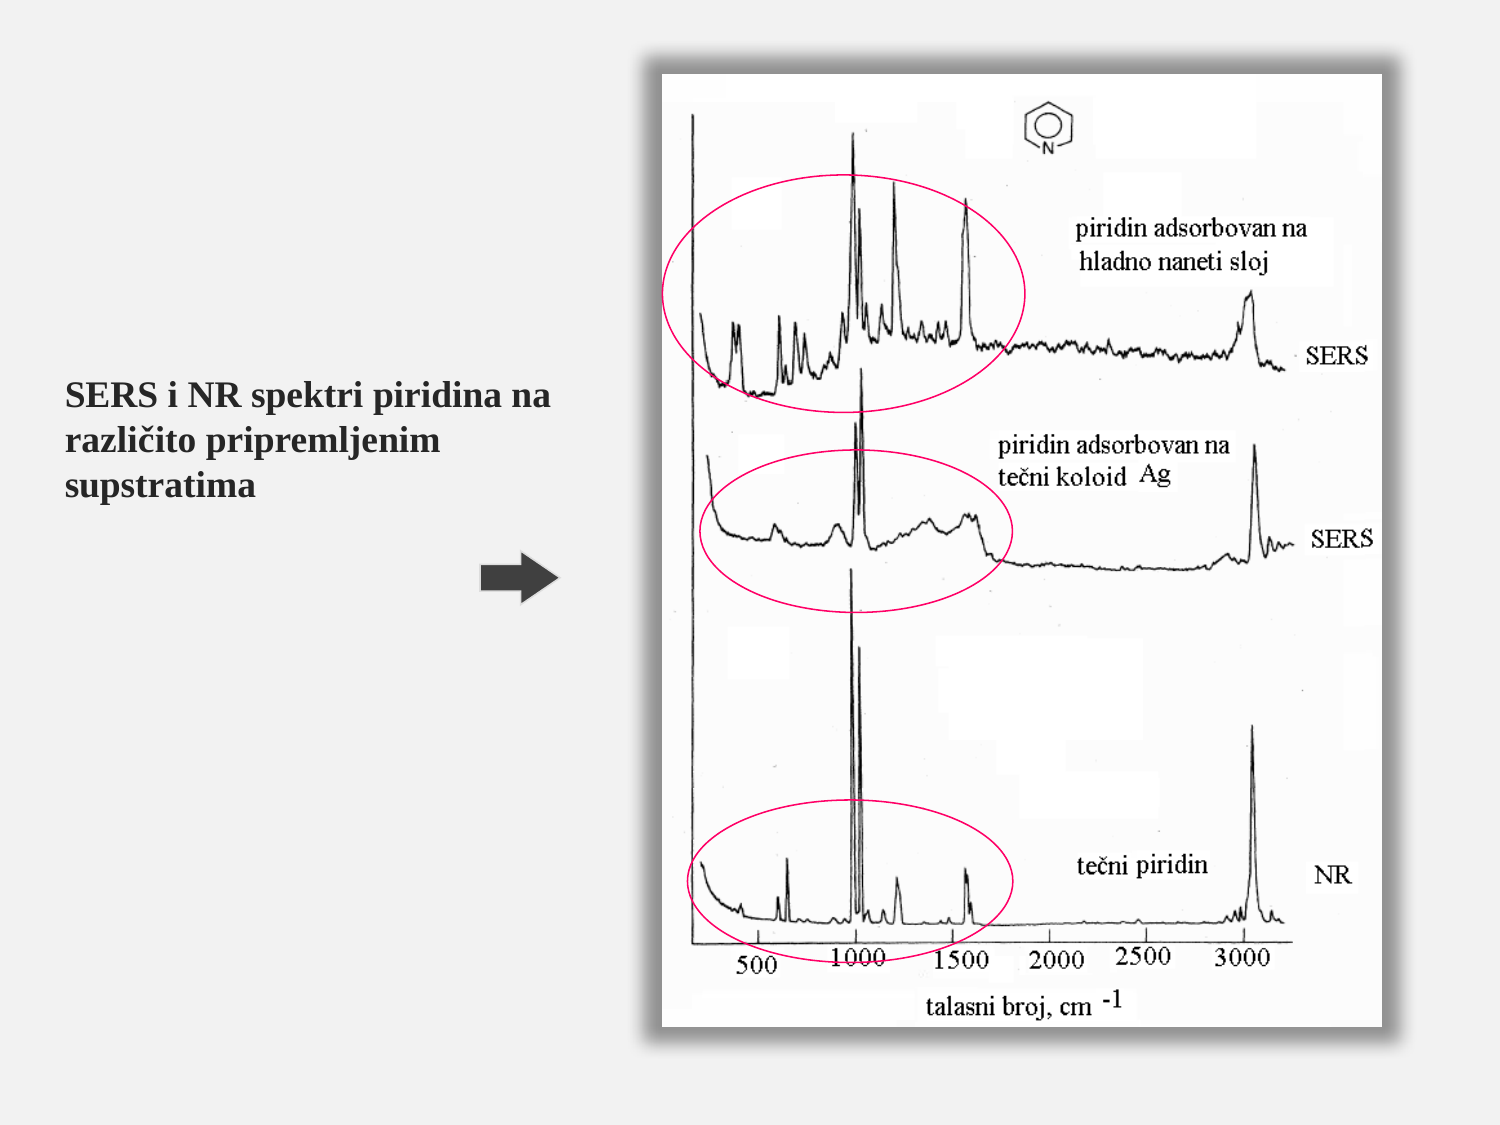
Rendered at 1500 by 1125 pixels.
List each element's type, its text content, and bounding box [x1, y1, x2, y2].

text_box SERS i NR spektri piridina na različito pripremljenim supstratima [50, 362, 600, 513]
text_box [480, 550, 561, 605]
picture [662, 74, 1383, 1027]
